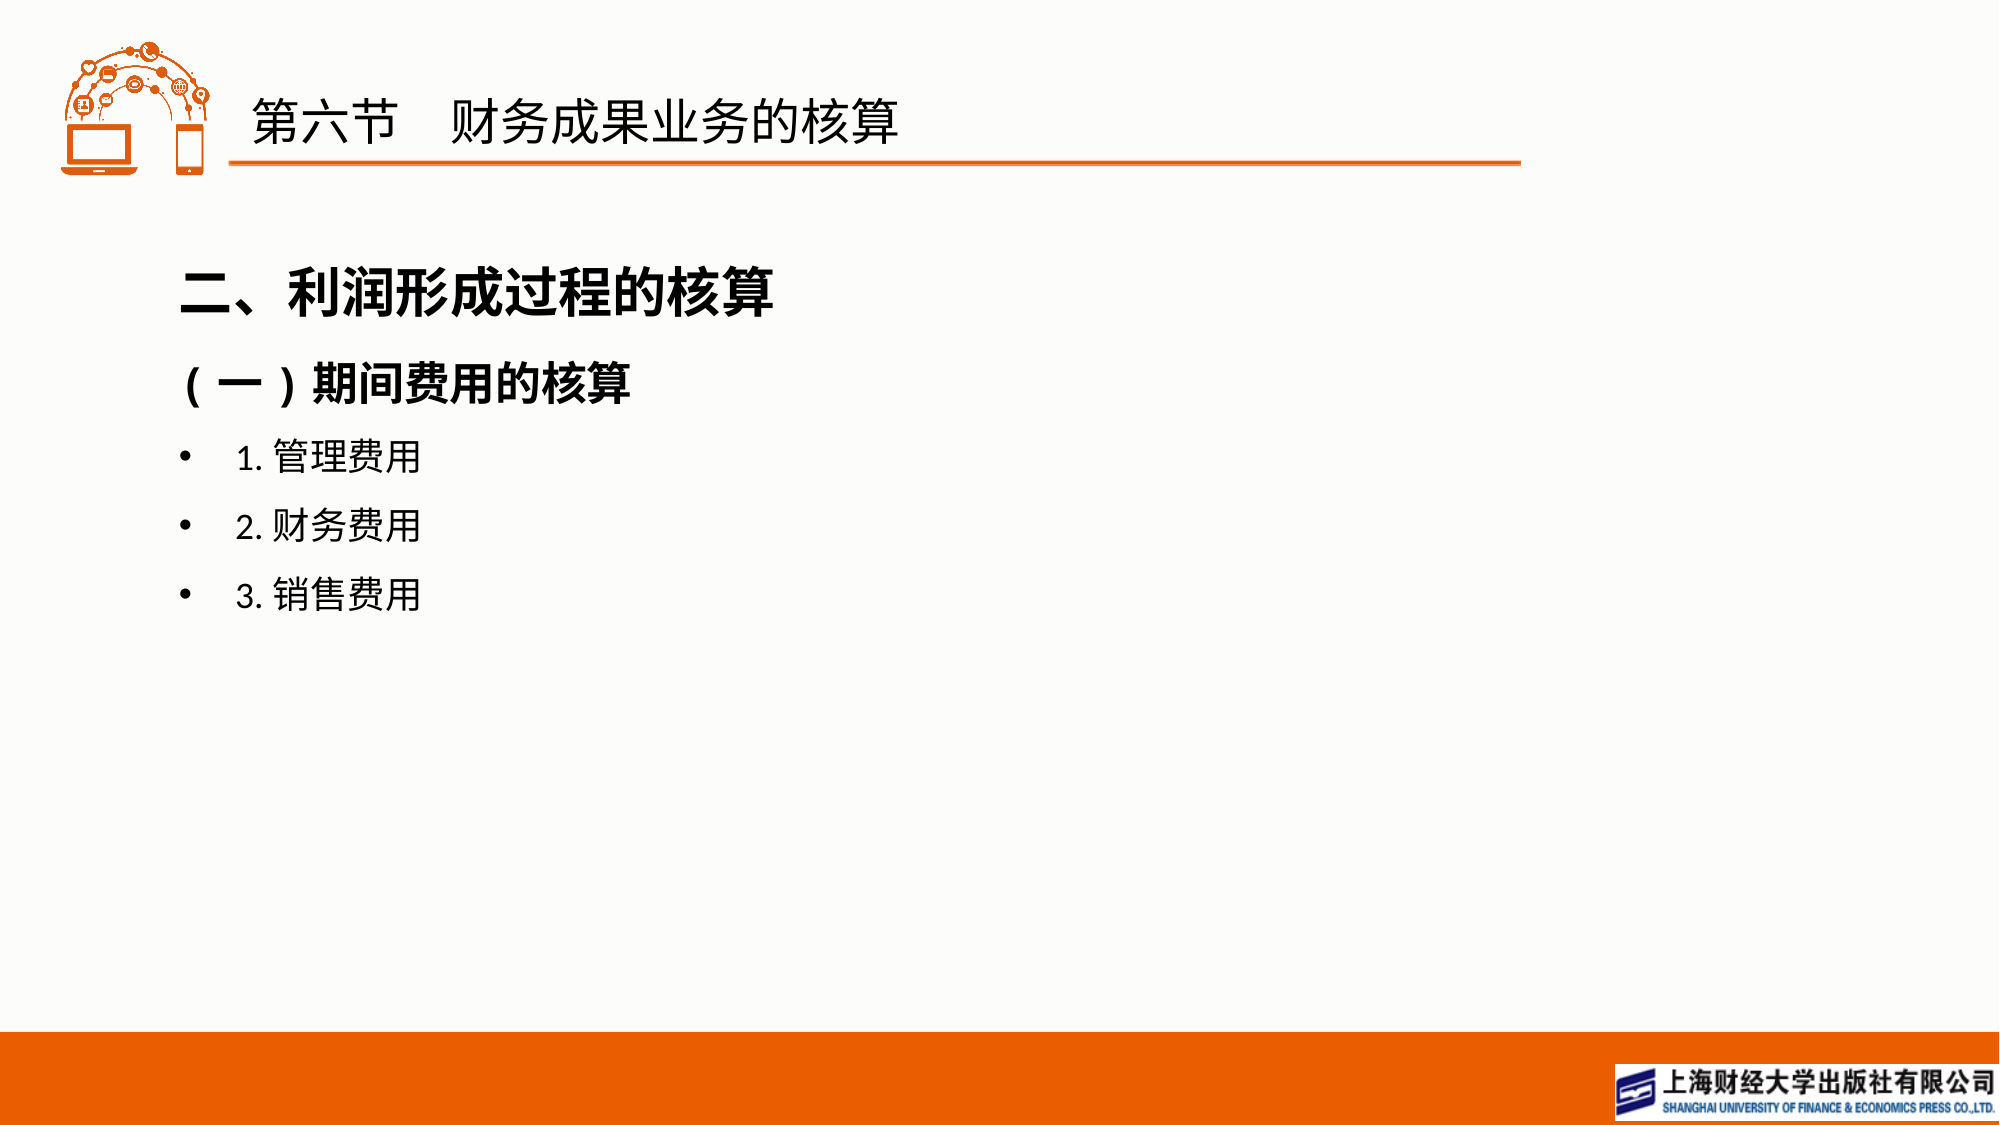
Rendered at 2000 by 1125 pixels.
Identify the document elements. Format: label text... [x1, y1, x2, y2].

picture [0, 0, 2000, 1125]
title 第六节 财务成果业务的核算 [235, 82, 1605, 189]
list 二、利润形成过程的核算 (一)期间费用的核算 1.管理费用 2.财务费用 3.销售费用 [163, 227, 1852, 1049]
